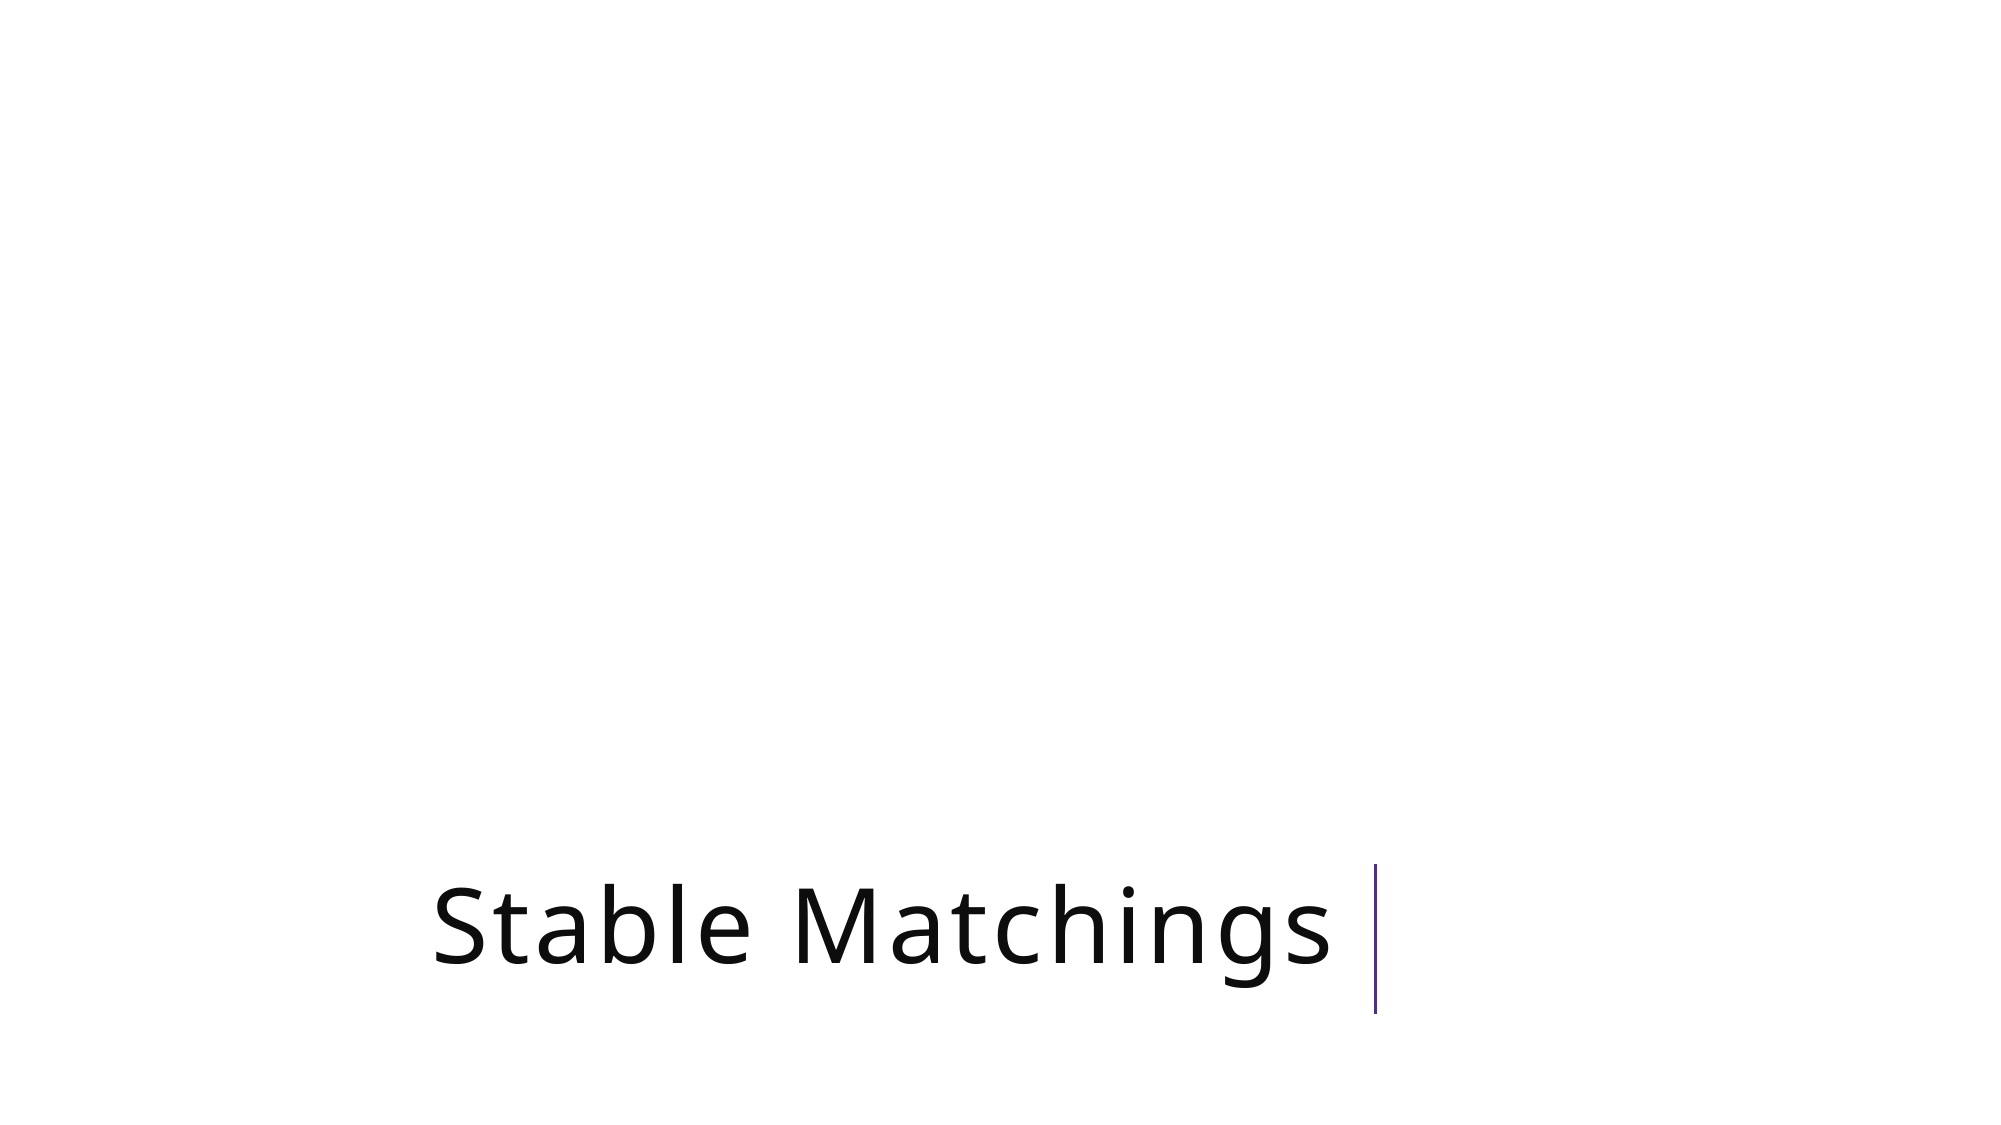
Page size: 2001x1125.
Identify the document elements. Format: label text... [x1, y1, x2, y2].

title Stable Matchings [75, 813, 1350, 1054]
